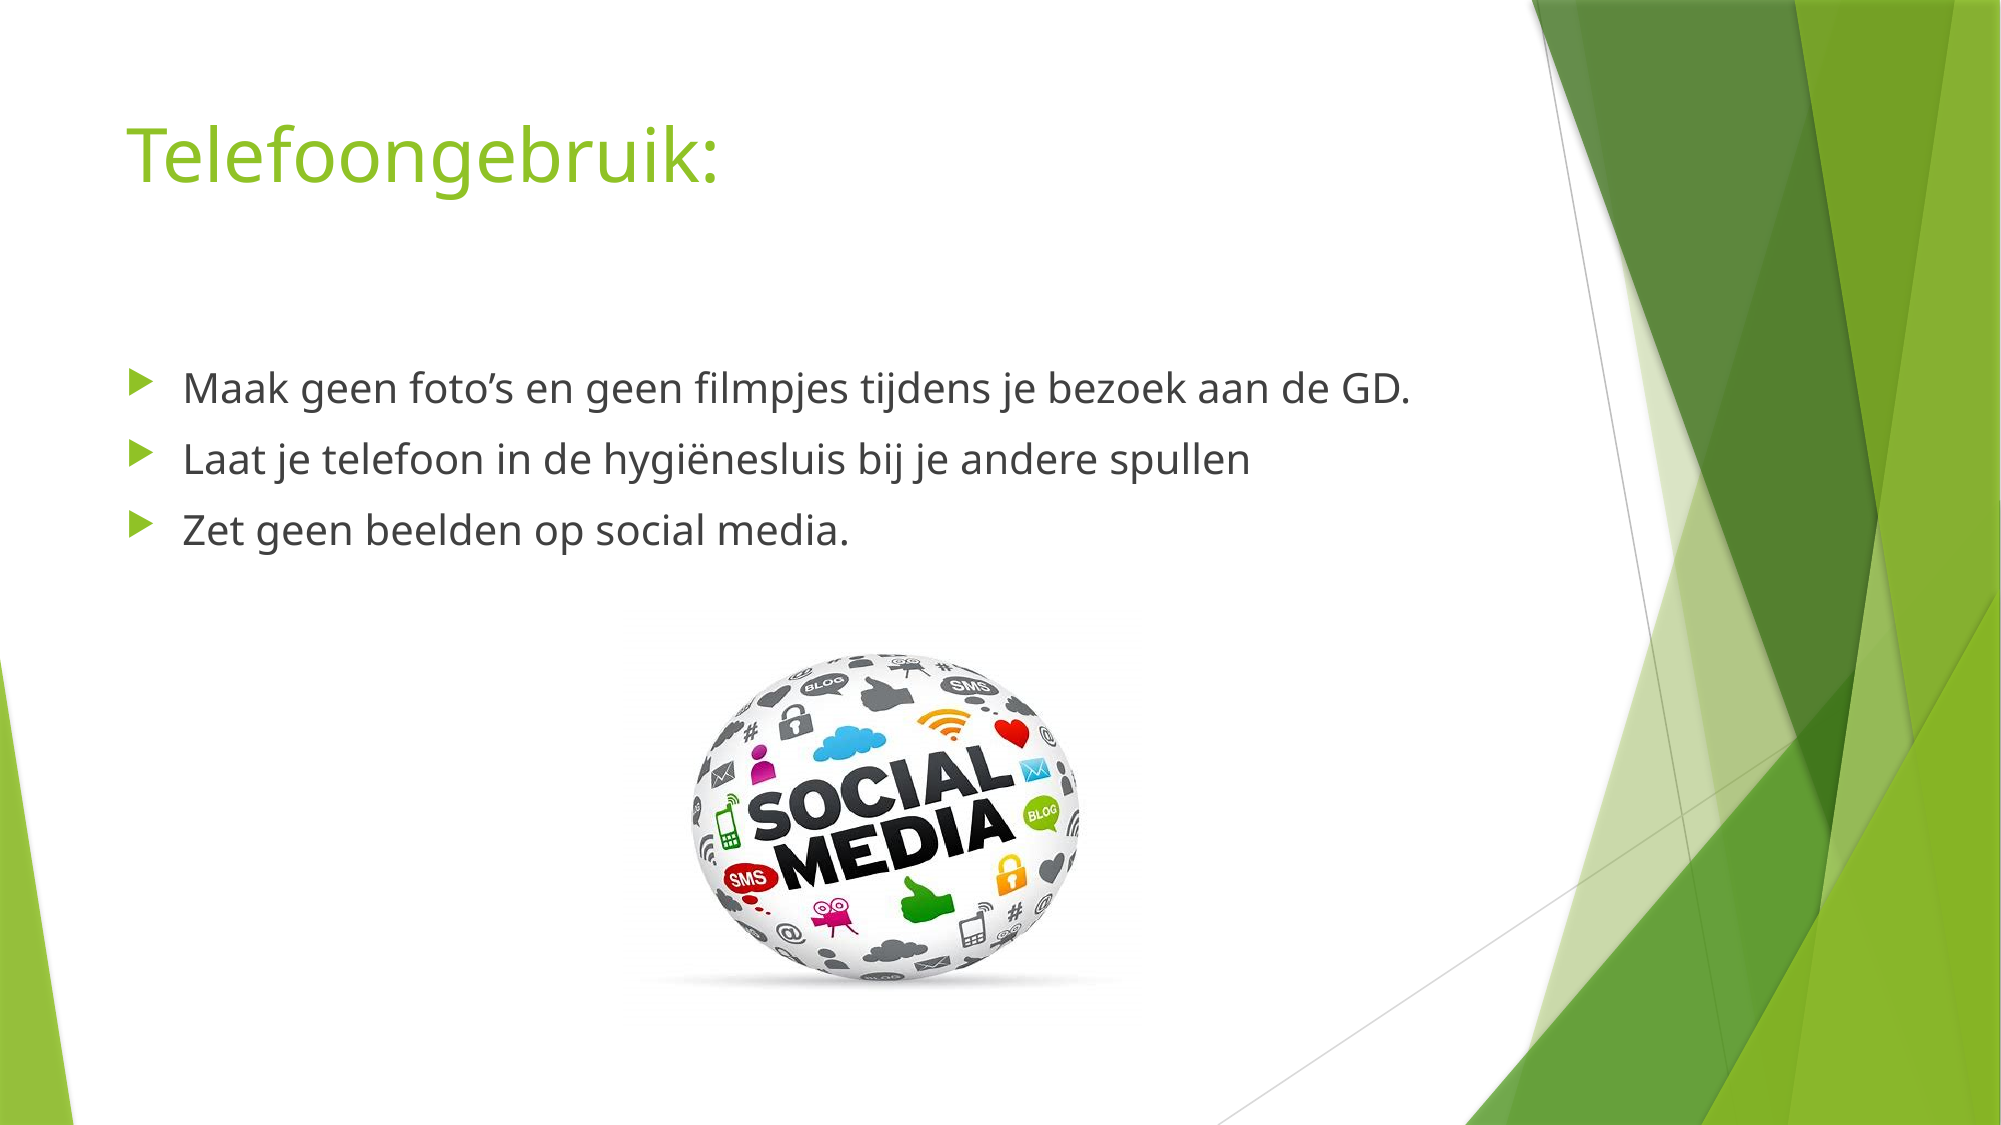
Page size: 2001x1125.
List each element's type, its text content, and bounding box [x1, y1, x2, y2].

title Telefoongebruik: [111, 99, 1522, 317]
list Maak geen foto’s en geen filmpjes tijdens je bezoek aan de GD. Laat je telefoon in de hygiënesluis bij je andere spullen Zet geen beelden op social media. [111, 354, 1522, 992]
picture [622, 607, 1142, 1030]
